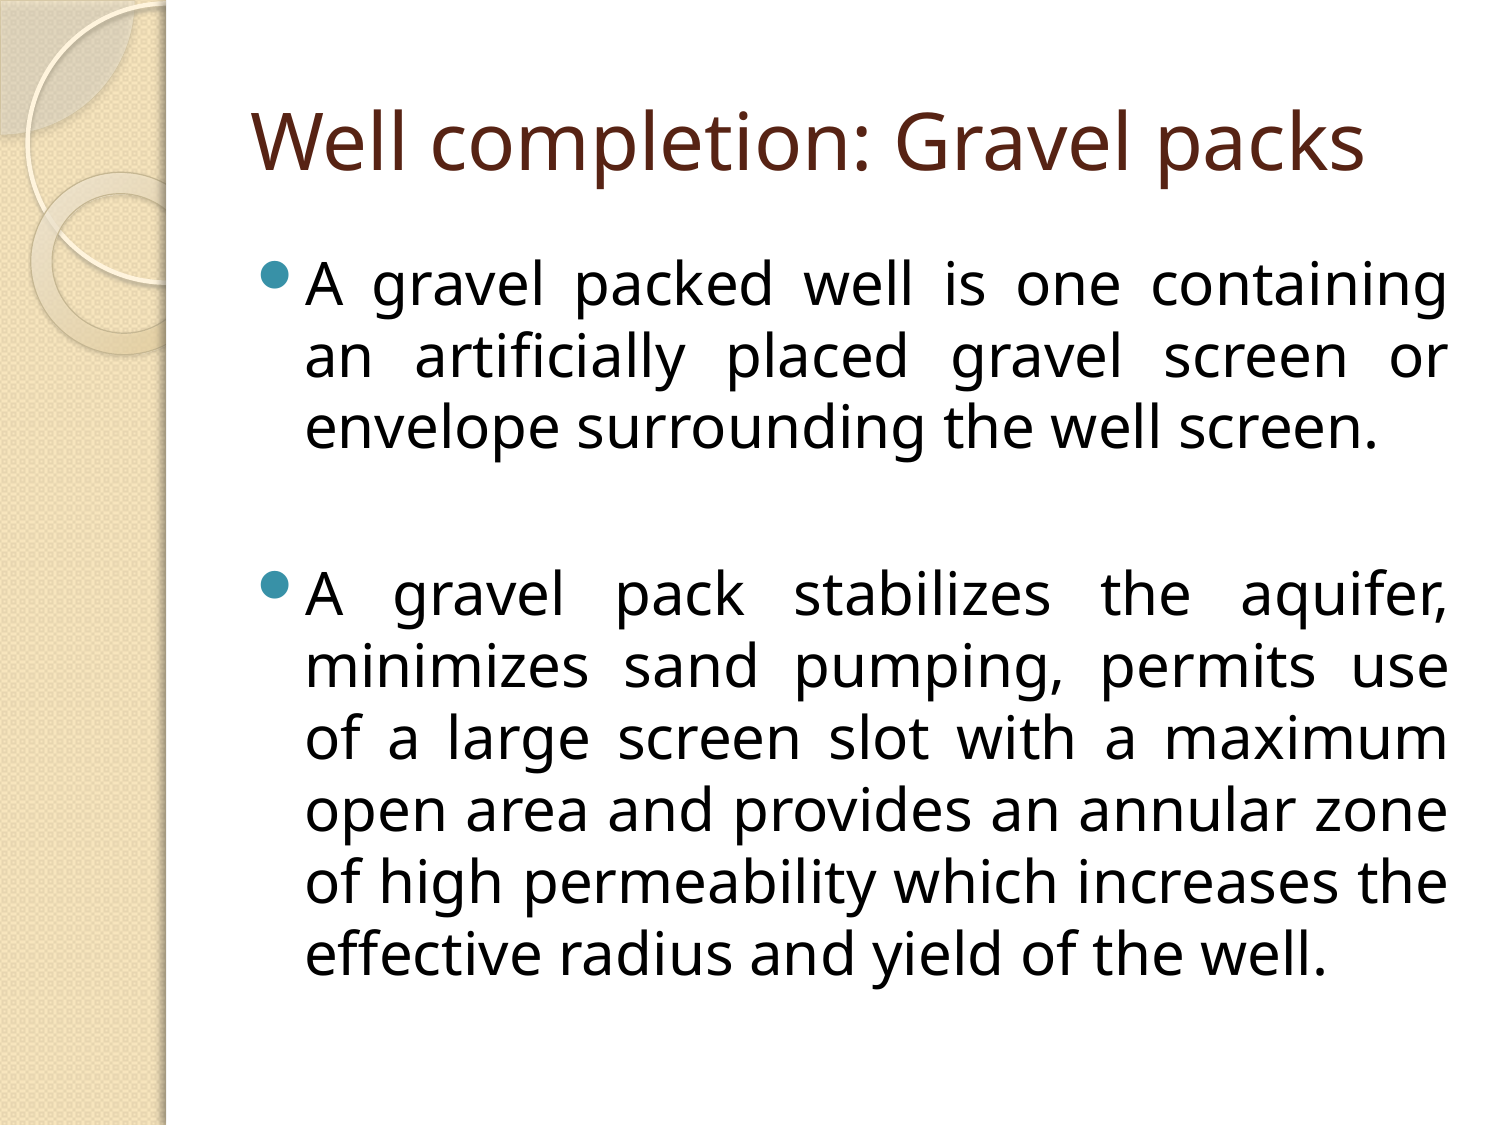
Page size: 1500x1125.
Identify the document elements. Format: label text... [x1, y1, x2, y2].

title Well completion: Gravel packs [235, 45, 1466, 233]
list A gravel packed well is one containing an artificially placed gravel screen or envelope surrounding the well screen. A gravel pack stabilizes the aquifer, minimizes sand pumping, permits use of a large screen slot with a maximum open area and provides an annular zone of high permeability which increases the effective radius and yield of the well. [235, 237, 1466, 1025]
